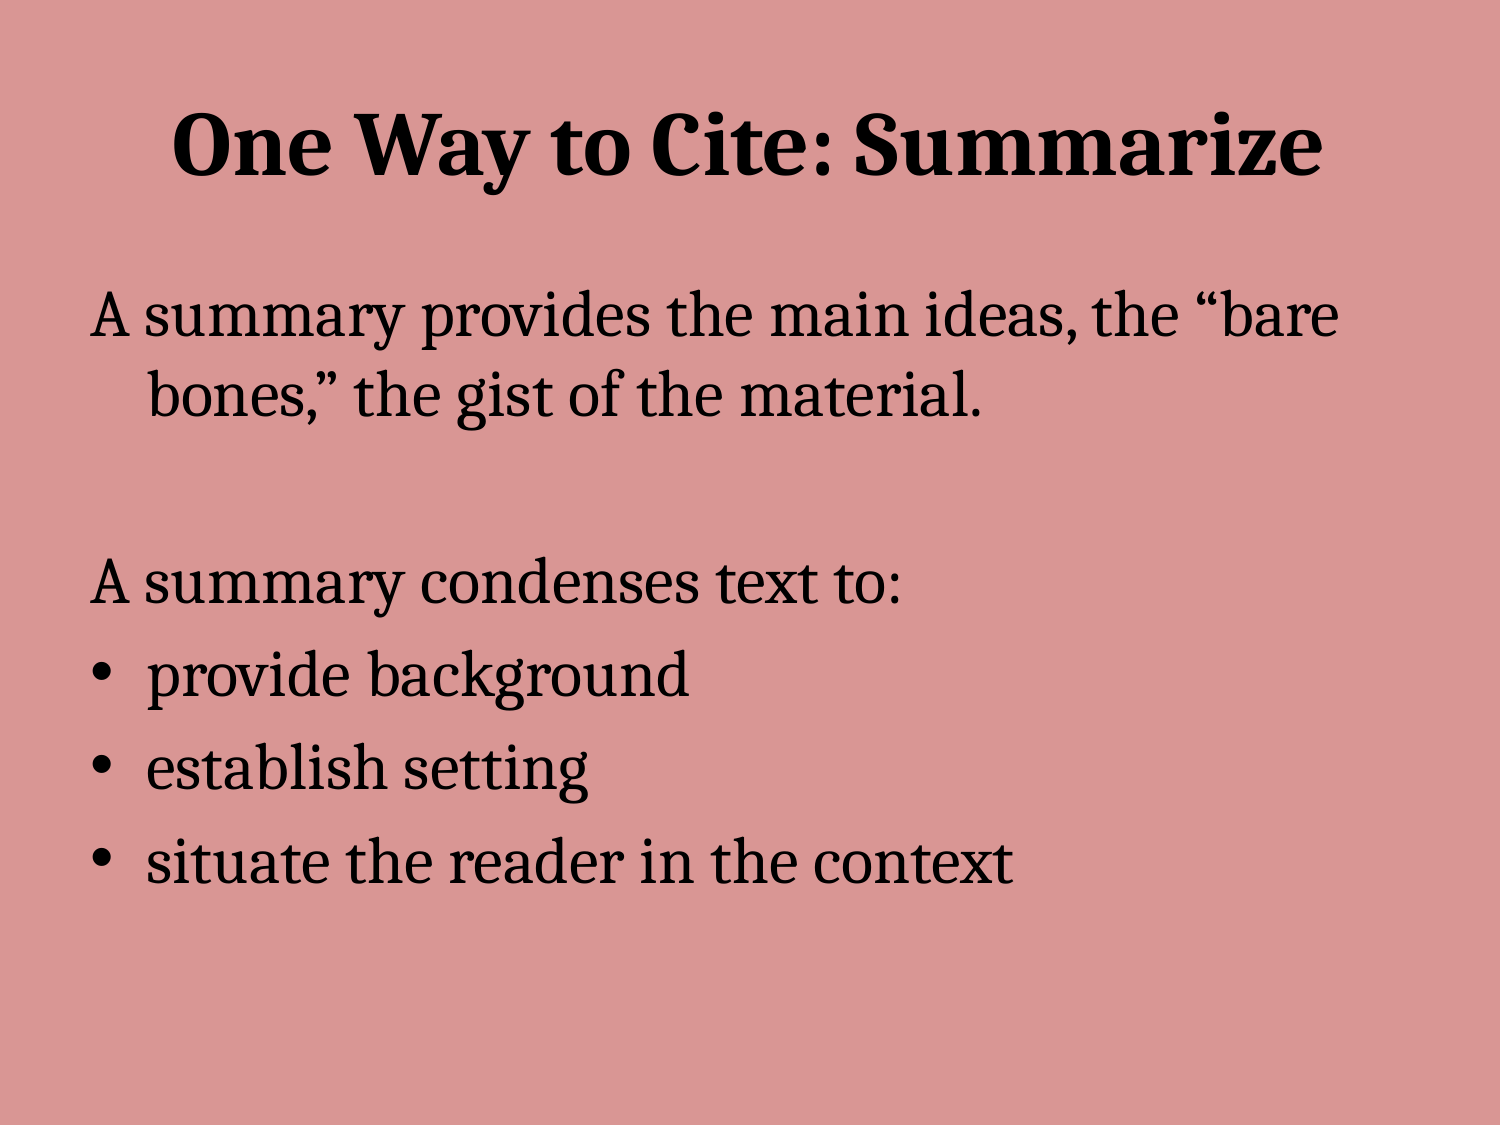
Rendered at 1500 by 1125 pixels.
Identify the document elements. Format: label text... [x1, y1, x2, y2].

list A summary provides the main ideas, the “bare bones,” the gist of the material. A summary condenses text to: provide background establish setting situate the reader in the context [75, 262, 1425, 1005]
title One Way to Cite: Summarize [75, 45, 1425, 233]
